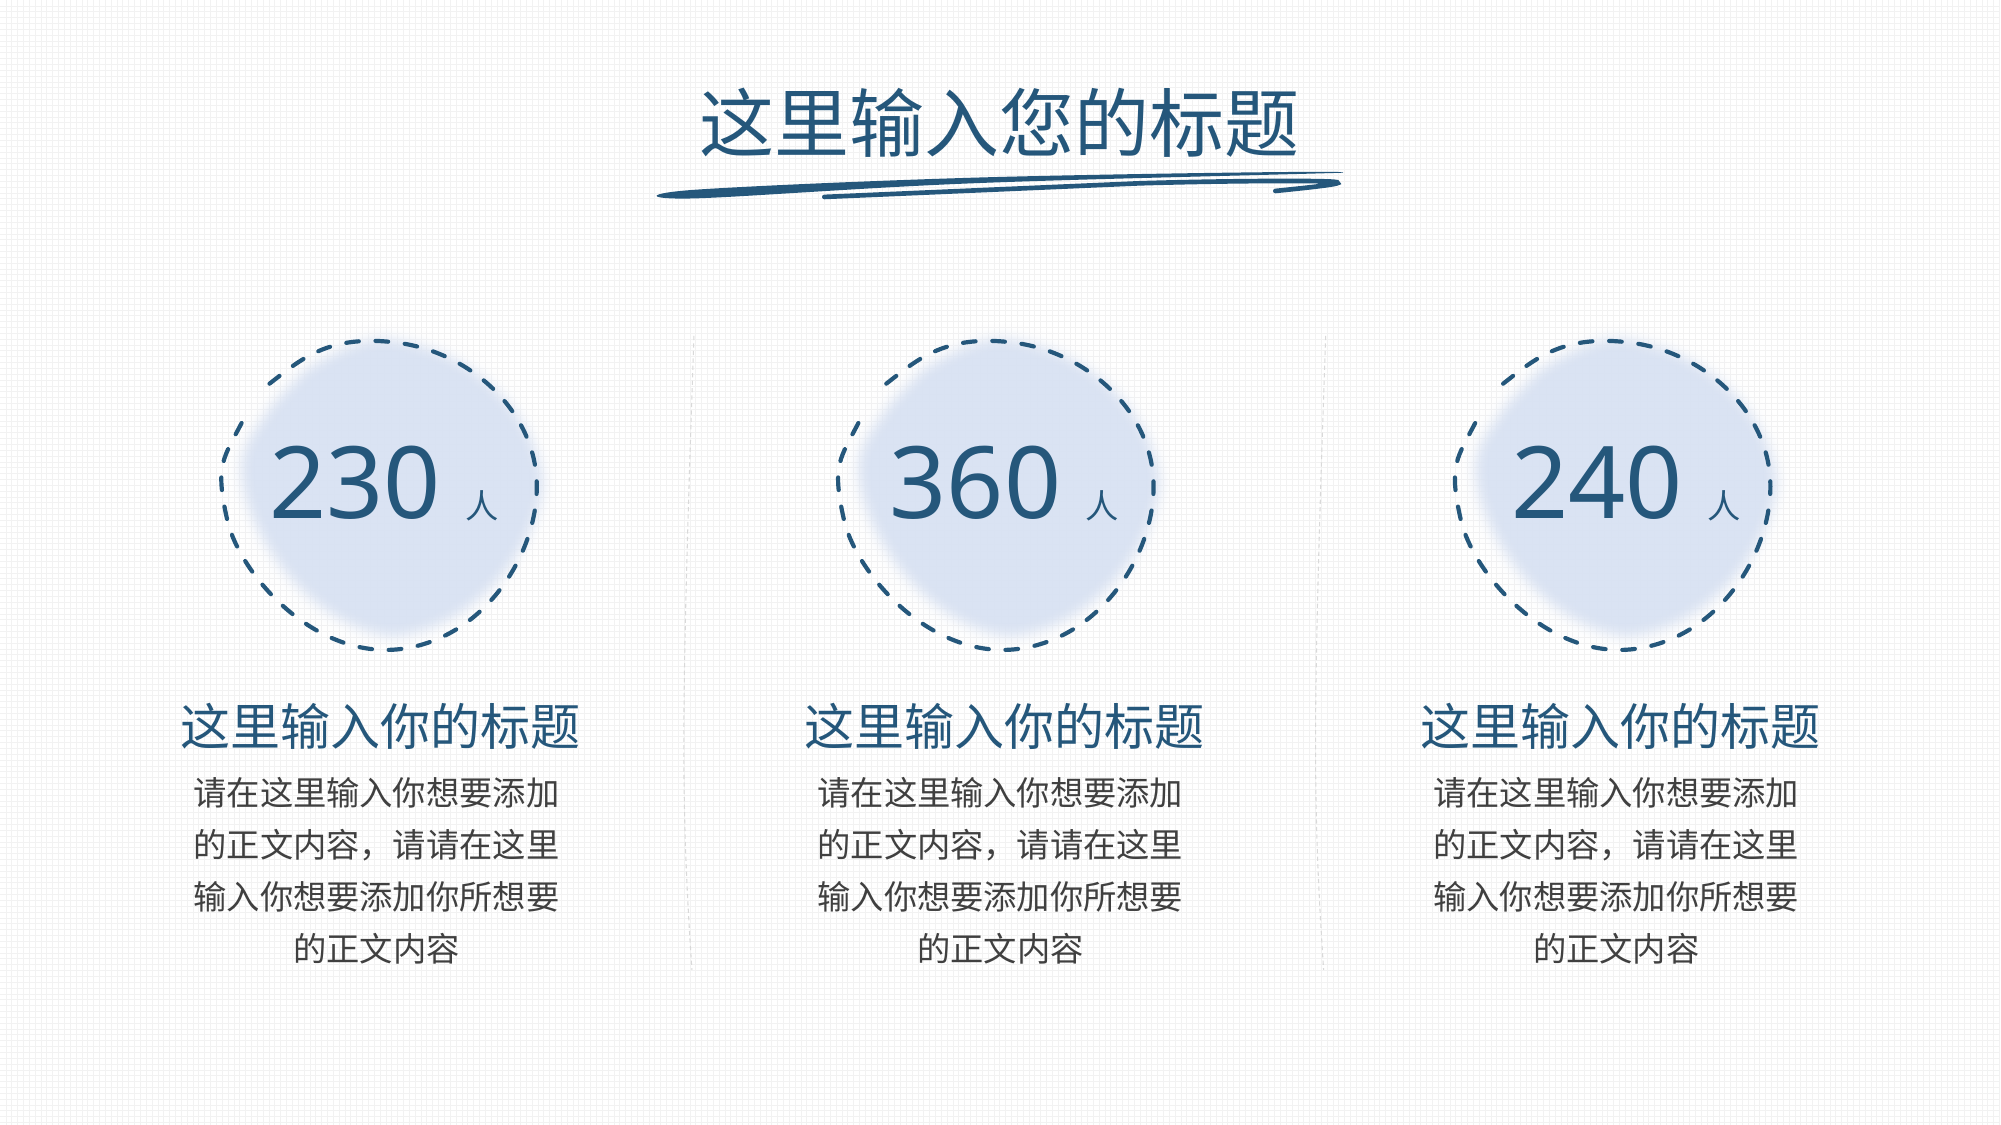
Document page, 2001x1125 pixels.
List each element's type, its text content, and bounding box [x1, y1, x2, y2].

text_box 360人 [853, 411, 1155, 547]
list 请在这里输入你想要添加的正文内容，请请在这里输入你想要添加你所想要的正文内容 [794, 753, 1207, 1047]
list 这里输入你的标题 [1365, 694, 1877, 766]
list 这里输入你的标题 [749, 694, 1261, 766]
text_box 230人 [233, 411, 535, 547]
list 请在这里输入你想要添加的正文内容，请请在这里输入你想要添加你所想要的正文内容 [1410, 753, 1823, 1047]
title 这里输入您的标题 [634, 79, 1366, 178]
text_box 240人 [1475, 411, 1777, 547]
list 请在这里输入你想要添加的正文内容，请请在这里输入你想要添加你所想要的正文内容 [170, 753, 583, 1047]
list 这里输入你的标题 [125, 694, 637, 766]
